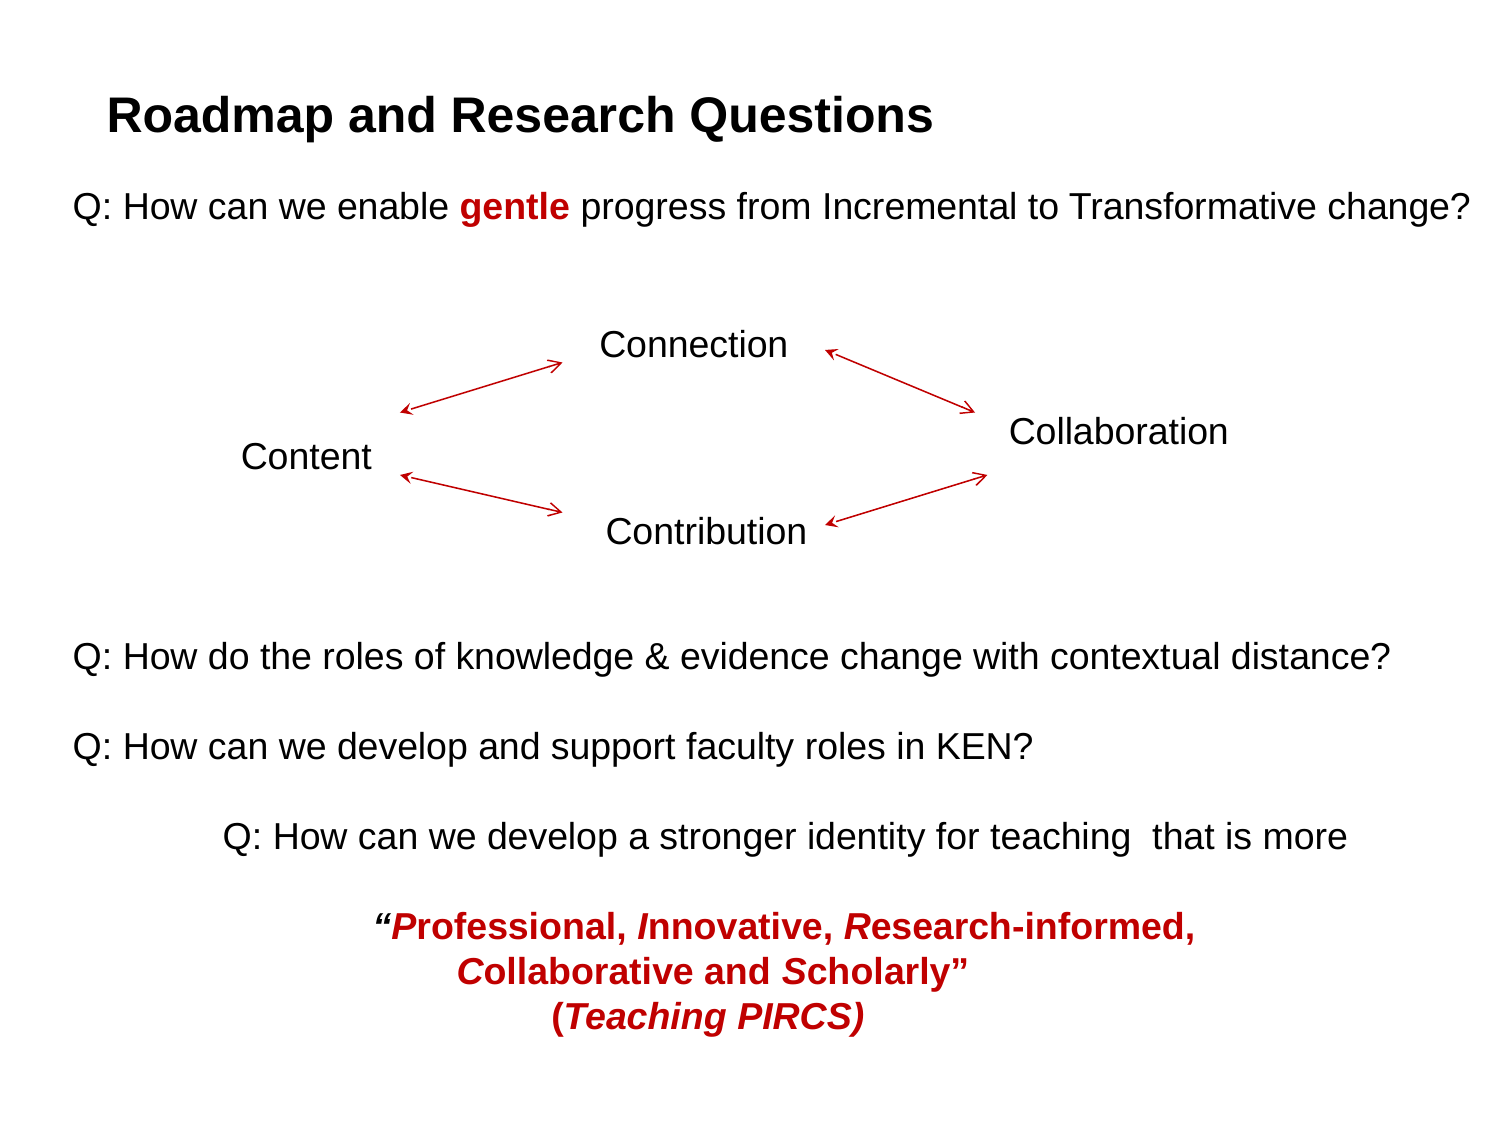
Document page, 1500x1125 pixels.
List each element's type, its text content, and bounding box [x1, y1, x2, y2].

text_box Roadmap and Research Questions [91, 74, 950, 150]
text_box Q: How can we enable gentle progress from Incremental to Transformative change? Q: How do the roles of knowledge & evidence change with contextual distance? Q: How can we develop and support faculty roles in KEN? Q: How can we develop a stronger identity for teaching that is more “Professional, Innovative, Research-informed, Collaborative and Scholarly” (Teaching PIRCS) [57, 174, 1487, 1045]
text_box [824, 474, 988, 526]
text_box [399, 474, 563, 513]
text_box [824, 349, 976, 413]
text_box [399, 362, 563, 413]
